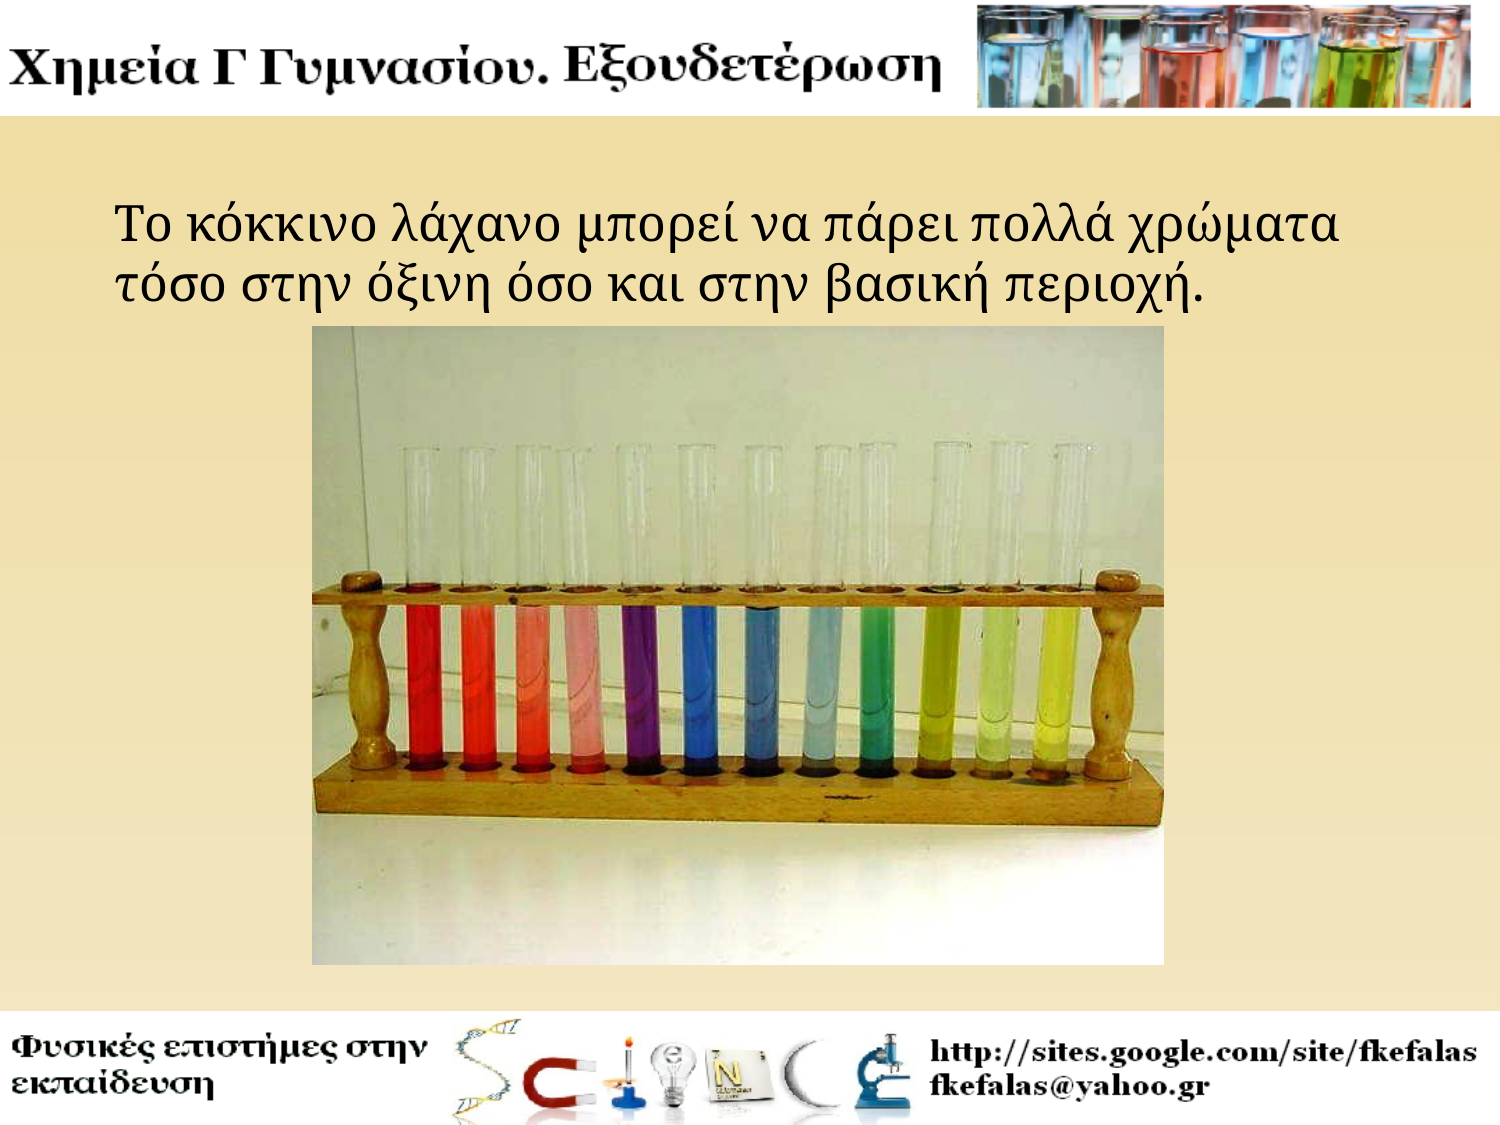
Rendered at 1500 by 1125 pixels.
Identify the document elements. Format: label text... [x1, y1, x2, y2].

picture [0, 1011, 1500, 1125]
text_box Το κόκκινο λάχανο μπορεί να πάρει πολλά χρώματα τόσο στην όξινη όσο και στην βασική περιοχή. [100, 184, 1400, 320]
picture [0, 0, 1500, 116]
picture [312, 326, 1164, 965]
